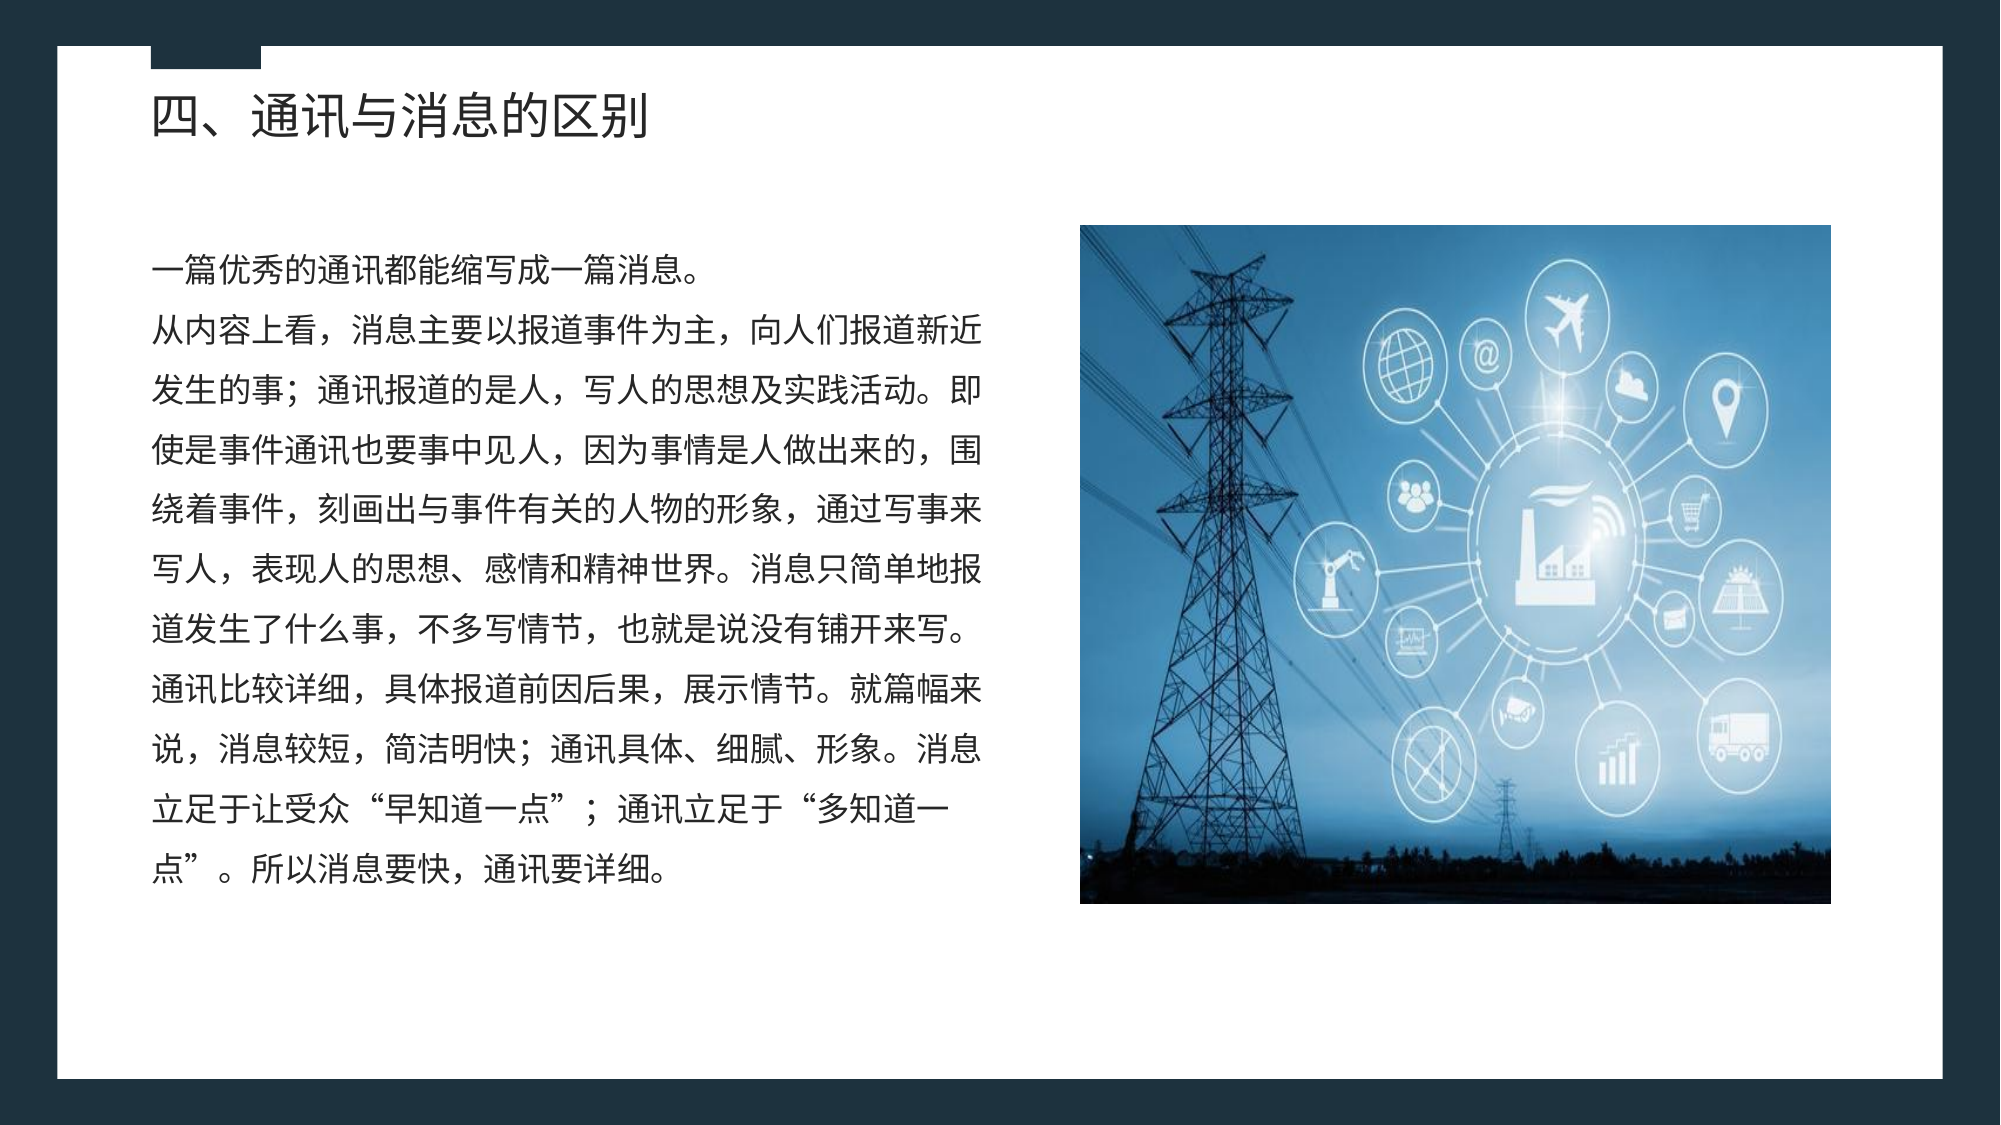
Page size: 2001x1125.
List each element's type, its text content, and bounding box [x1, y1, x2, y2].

picture [1080, 225, 1831, 904]
text_box 一篇优秀的通讯都能缩写成一篇消息。 从内容上看，消息主要以报道事件为主，向人们报道新近发生的事；通讯报道的是人，写人的思想及实践活动。即使是事件通讯也要事中见人，因为事情是人做出来的，围绕着事件，刻画出与事件有关的人物的形象，通过写事来写人，表现人的思想、感情和精神世界。消息只简单地报道发生了什么事，不多写情节，也就是说没有铺开来写。 通讯比较详细，具体报道前因后果，展示情节。就篇幅来说，消息较短，简洁明快；通讯具体、细腻、形象。消息立足于让受众“早知道一点”；通讯立足于“多知道一点”。所以消息要快，通讯要详细。 [136, 221, 1020, 896]
text_box 四、通讯与消息的区别 [150, 77, 846, 152]
